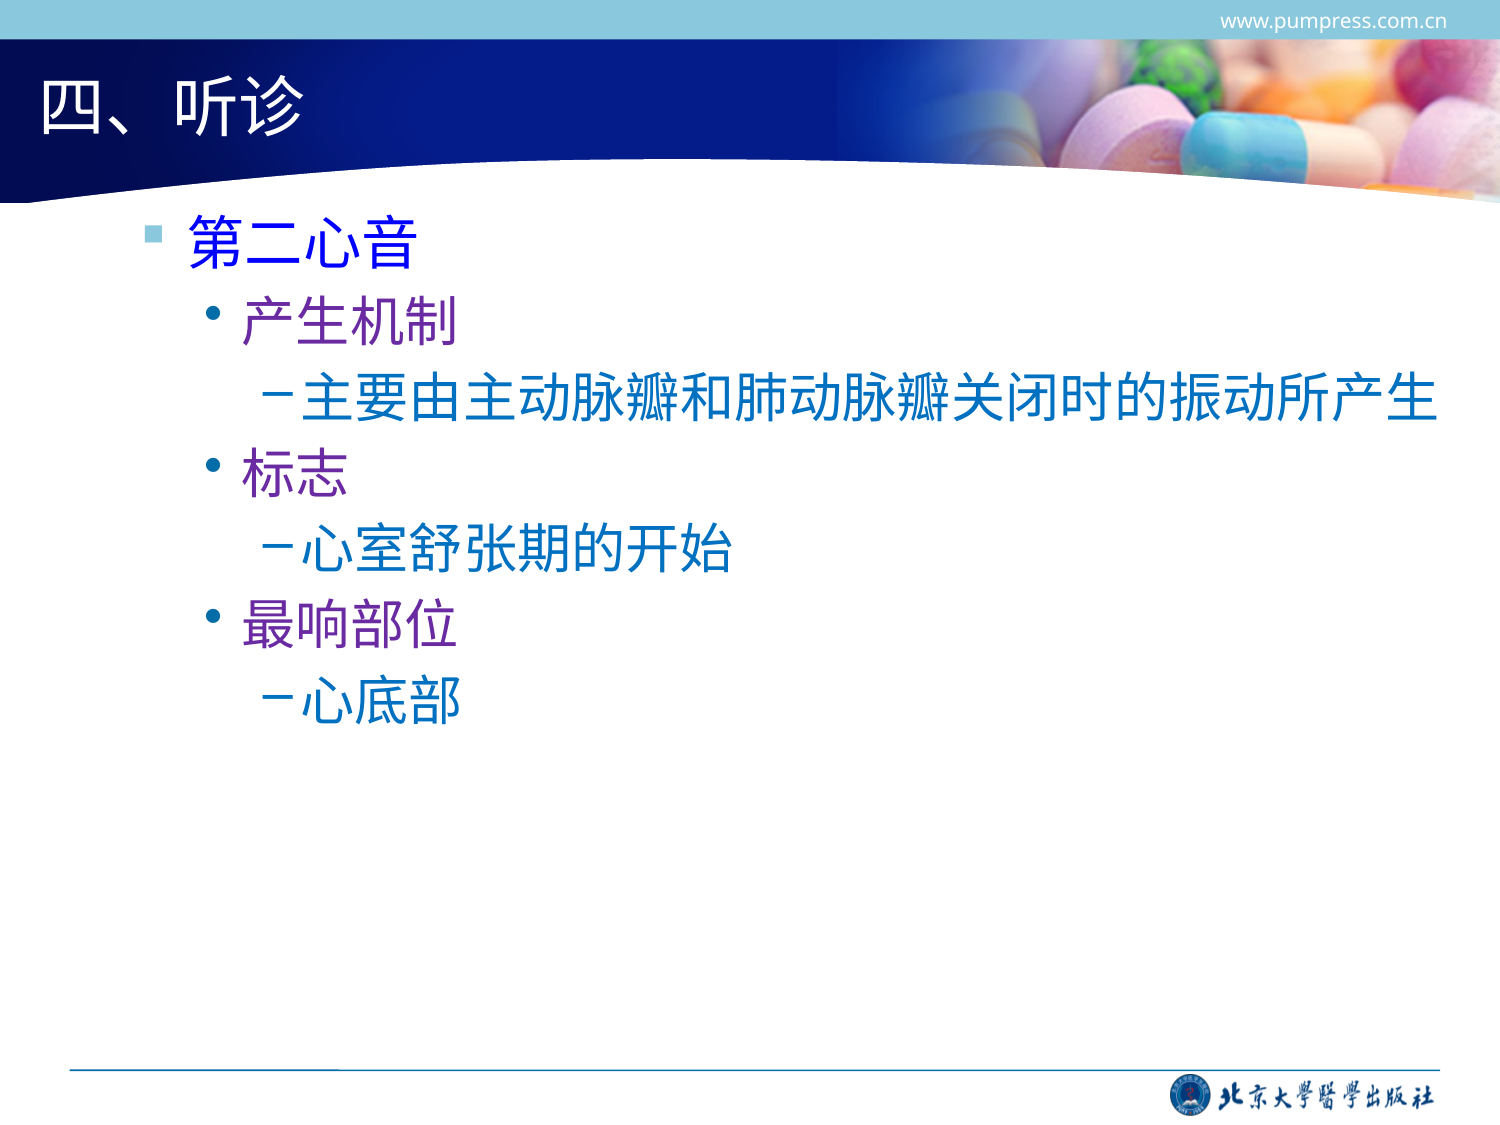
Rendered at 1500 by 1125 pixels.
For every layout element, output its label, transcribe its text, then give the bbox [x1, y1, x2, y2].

picture [1170, 1074, 1436, 1118]
list 第二心音 产生机制 主要由主动脉瓣和肺动脉瓣关闭时的振动所产生 标志 心室舒张期的开始 最响部位 心底部 [49, 198, 1463, 1026]
picture [0, 40, 1500, 203]
title 四、听诊 [23, 58, 1349, 152]
slide_number www.pumpress.com.cn [1024, 0, 1463, 38]
